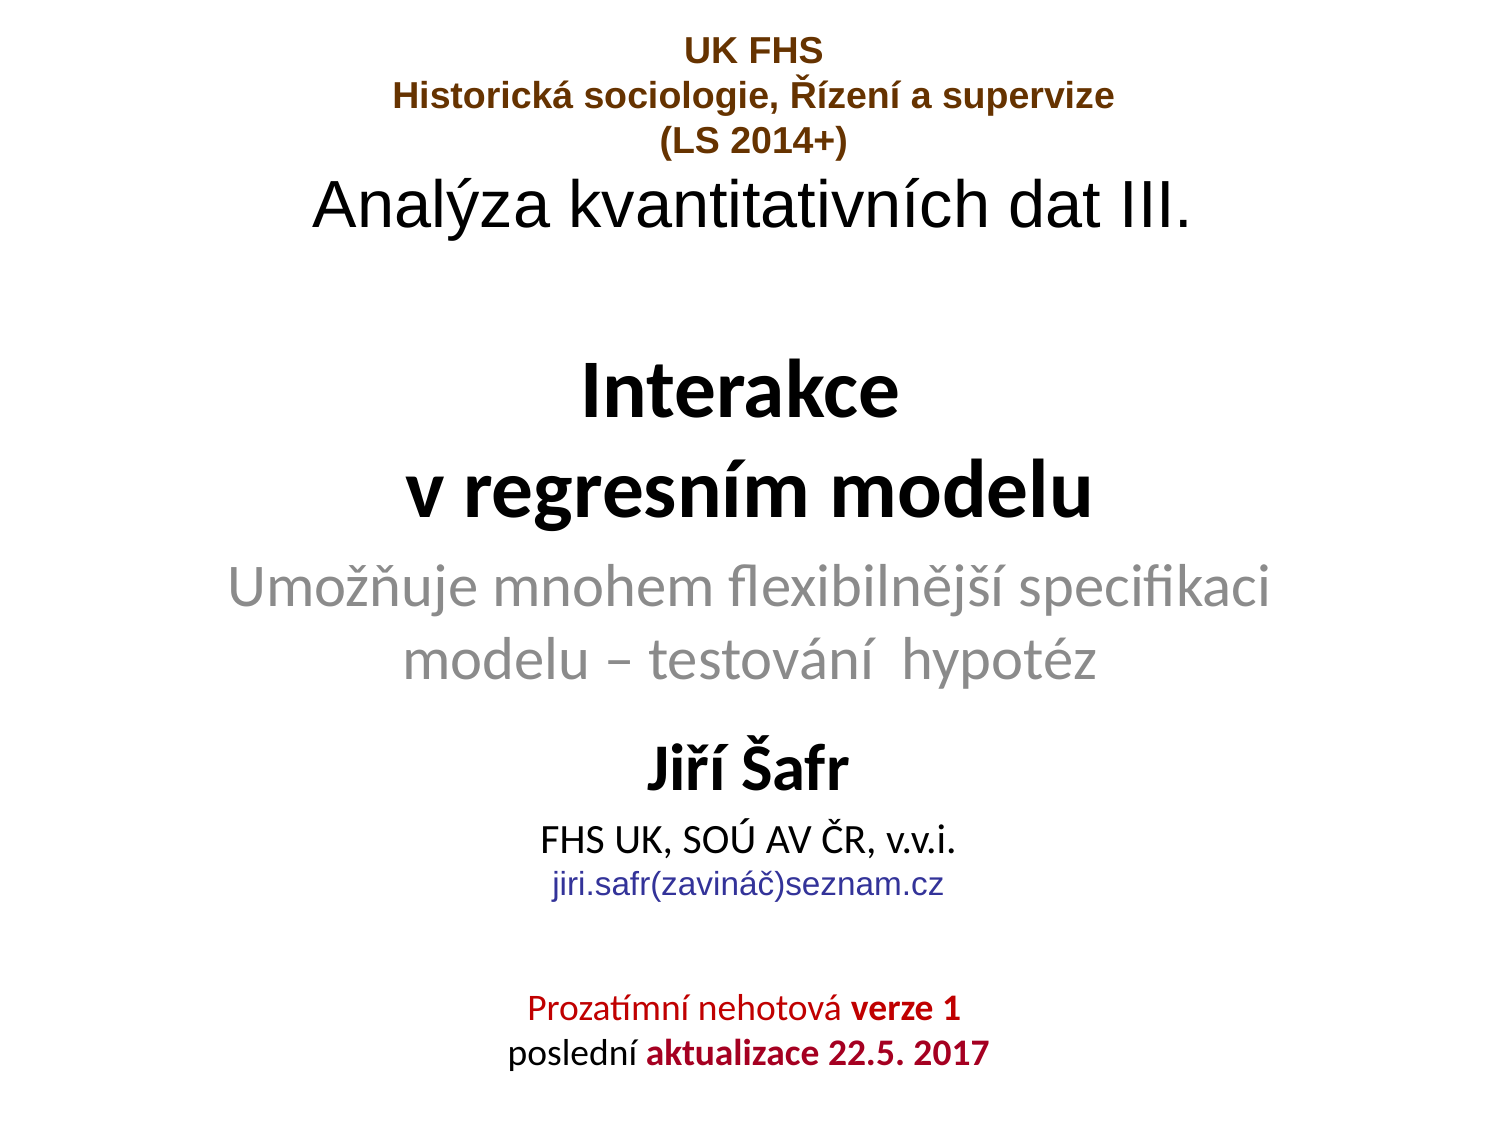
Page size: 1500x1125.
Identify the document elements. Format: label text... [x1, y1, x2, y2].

text_box UK FHS Historická sociologie, Řízení a supervize (LS 2014+) Analýza kvantitativních dat III. [110, 18, 1398, 249]
text_box Jiří Šafr FHS UK, SOÚ AV ČR, v.v.i. jiri.safr(zavináč)seznam.cz [236, 715, 1261, 958]
text_box Prozatímní nehotová verze 1 poslední aktualizace 22.5. 2017 [400, 975, 1098, 1081]
subtitle Interakce v regresním modelu Umožňuje mnohem flexibilnější specifikaci modelu – testování hypotéz [183, 326, 1317, 703]
